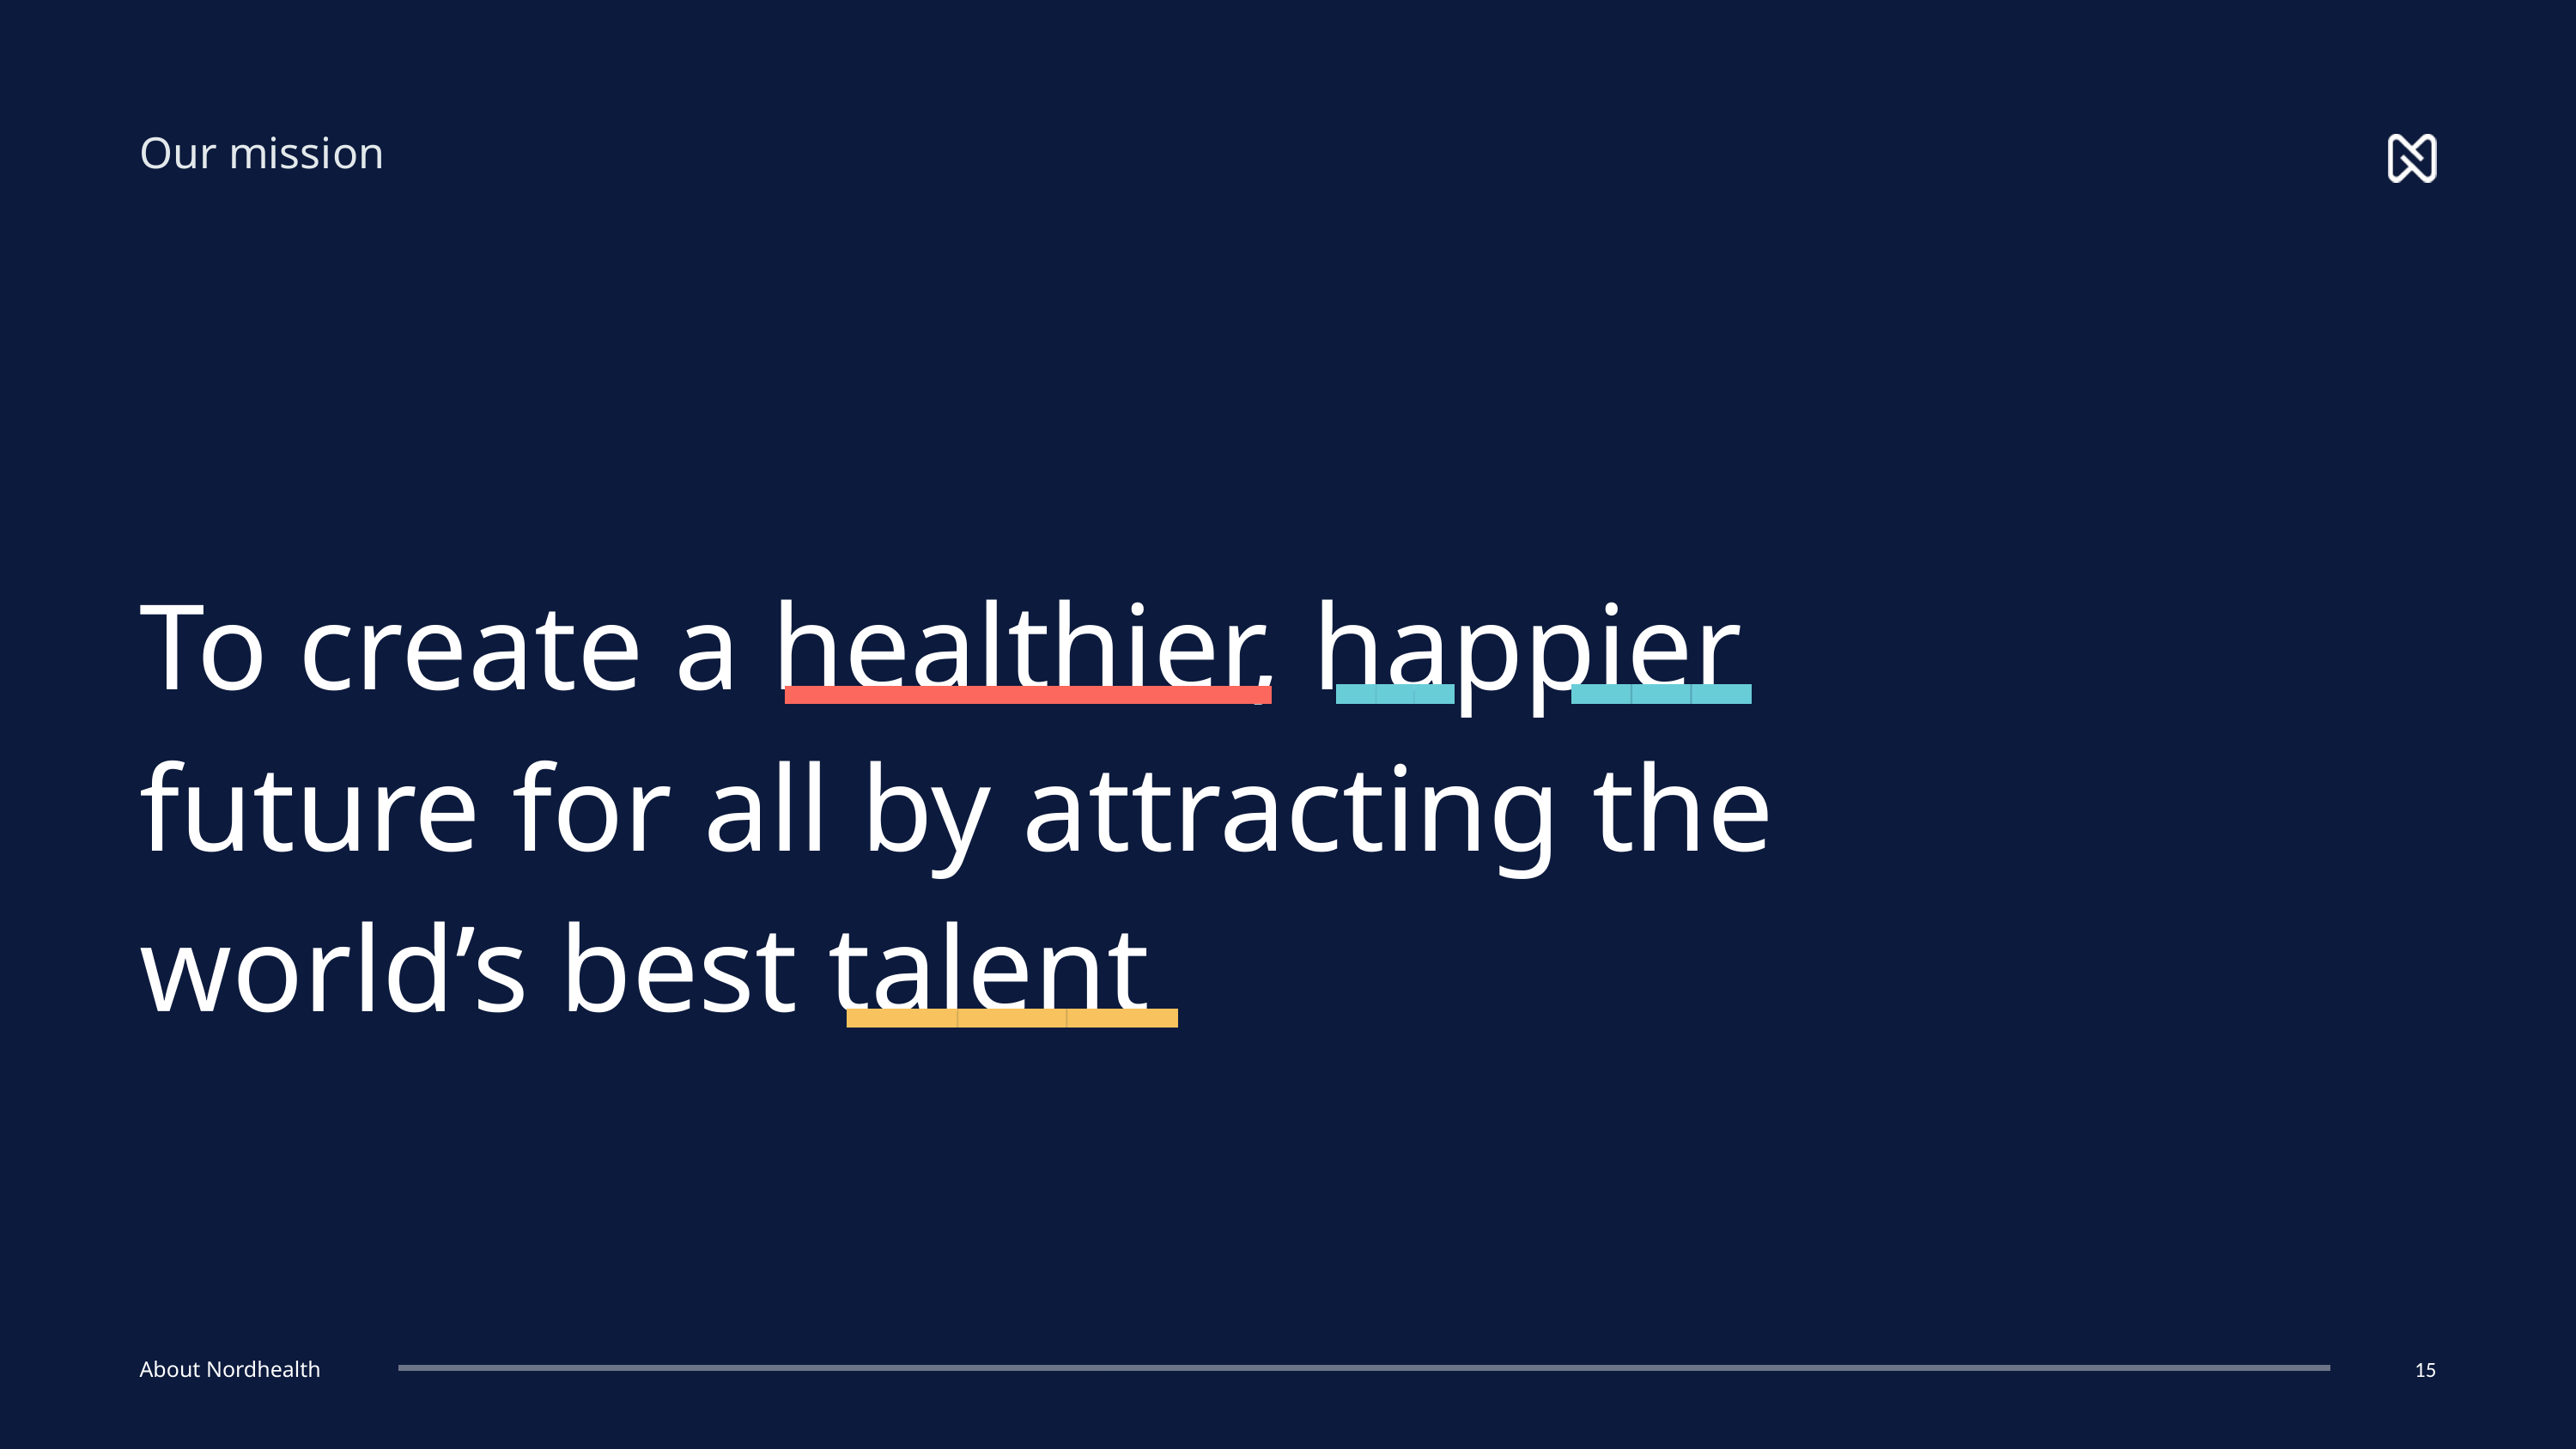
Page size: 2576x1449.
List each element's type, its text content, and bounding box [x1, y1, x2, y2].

text_box 15 [2150, 1343, 2437, 1382]
picture [398, 1365, 2330, 1371]
picture [1571, 684, 1752, 704]
picture [2388, 134, 2437, 183]
text_box Our mission [139, 118, 1307, 178]
picture [1336, 684, 1455, 704]
picture [785, 686, 1272, 704]
text_box To create a healthier, happier future for all by attracting the world’s best talent [139, 552, 1891, 1036]
text_box About Nordhealth [139, 1343, 433, 1382]
picture [847, 1009, 1178, 1028]
